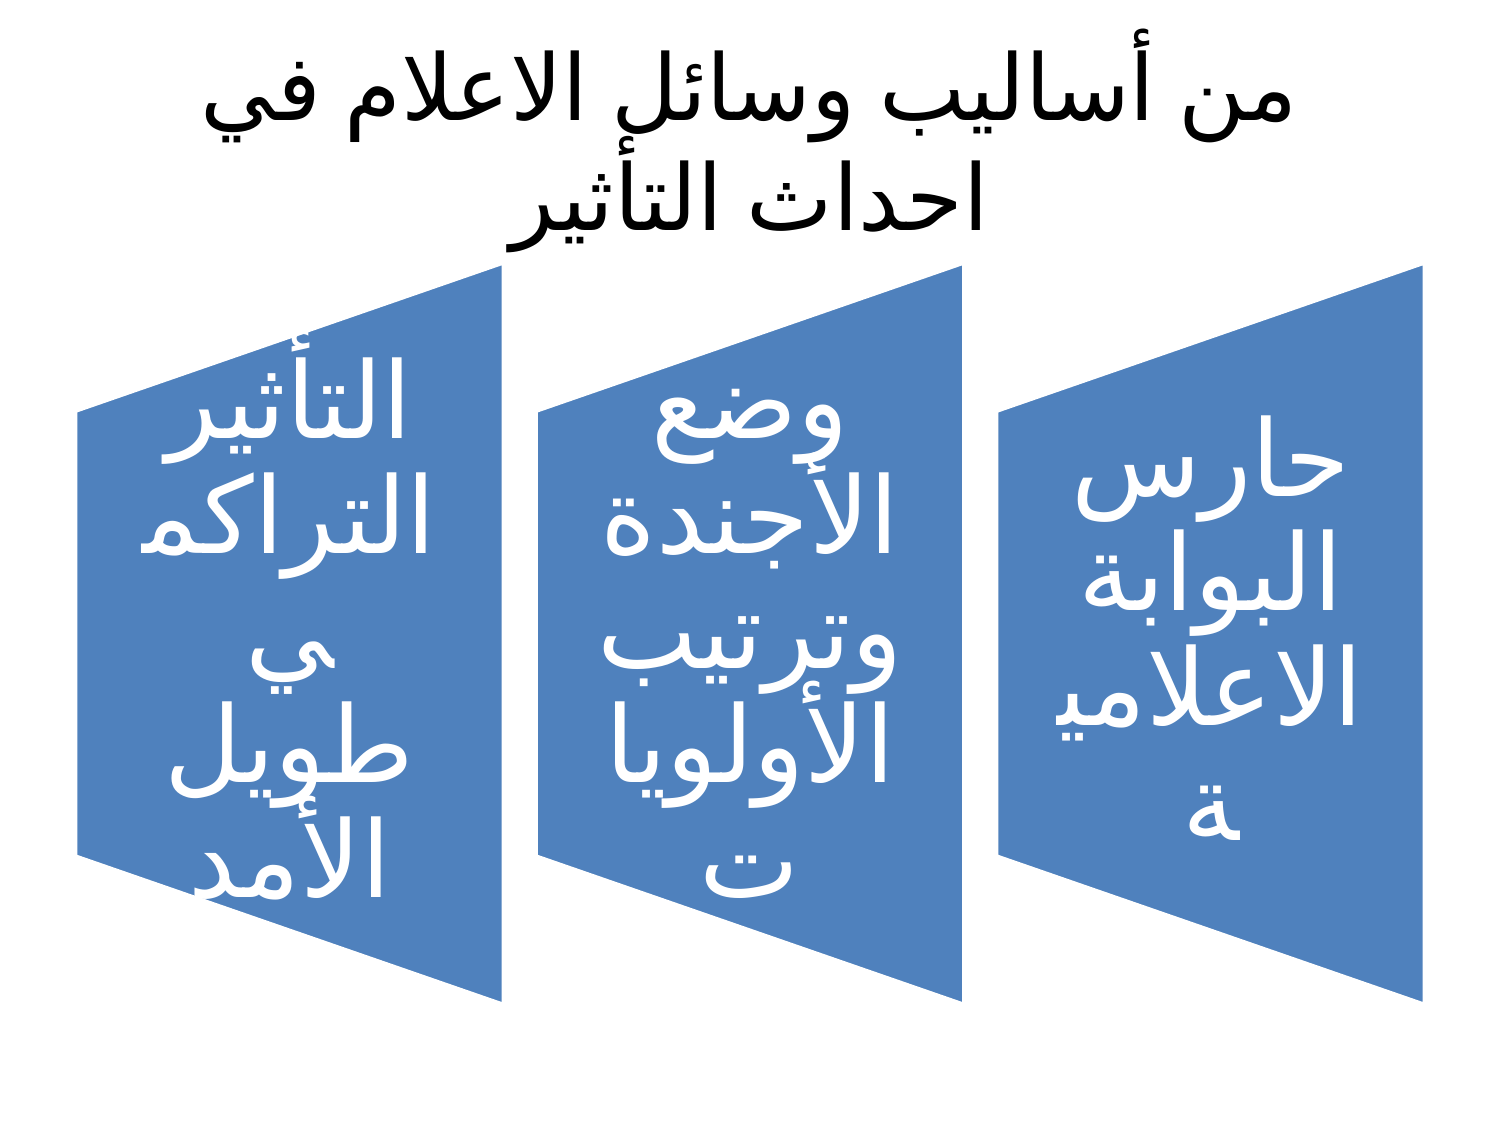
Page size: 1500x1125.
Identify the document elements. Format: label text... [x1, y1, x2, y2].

title من أساليب وسائل الاعلام في احداث التأثير [75, 45, 1425, 233]
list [74, 262, 1426, 1006]
